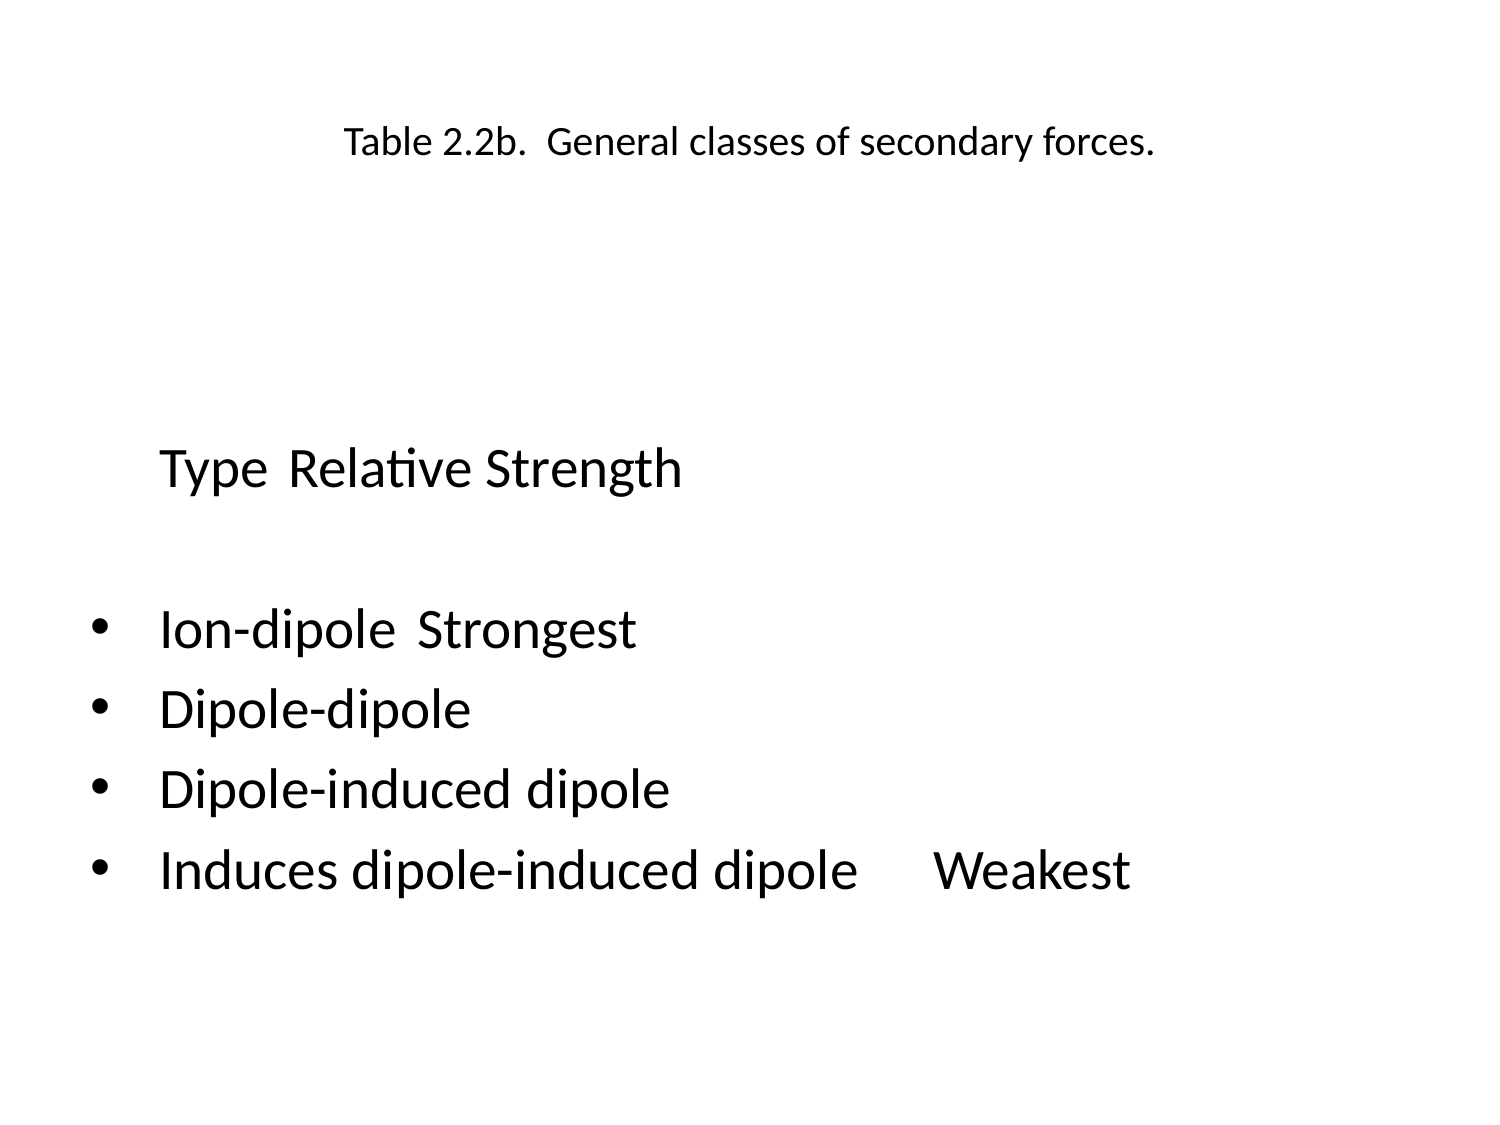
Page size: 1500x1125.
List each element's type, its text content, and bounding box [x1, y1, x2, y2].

title Table 2.2b. General classes of secondary forces. [75, 45, 1425, 233]
list Type Relative Strength Ion-dipole Strongest Dipole-dipole Dipole-induced dipole Induces dipole-induced dipole Weakest [75, 262, 1425, 1005]
